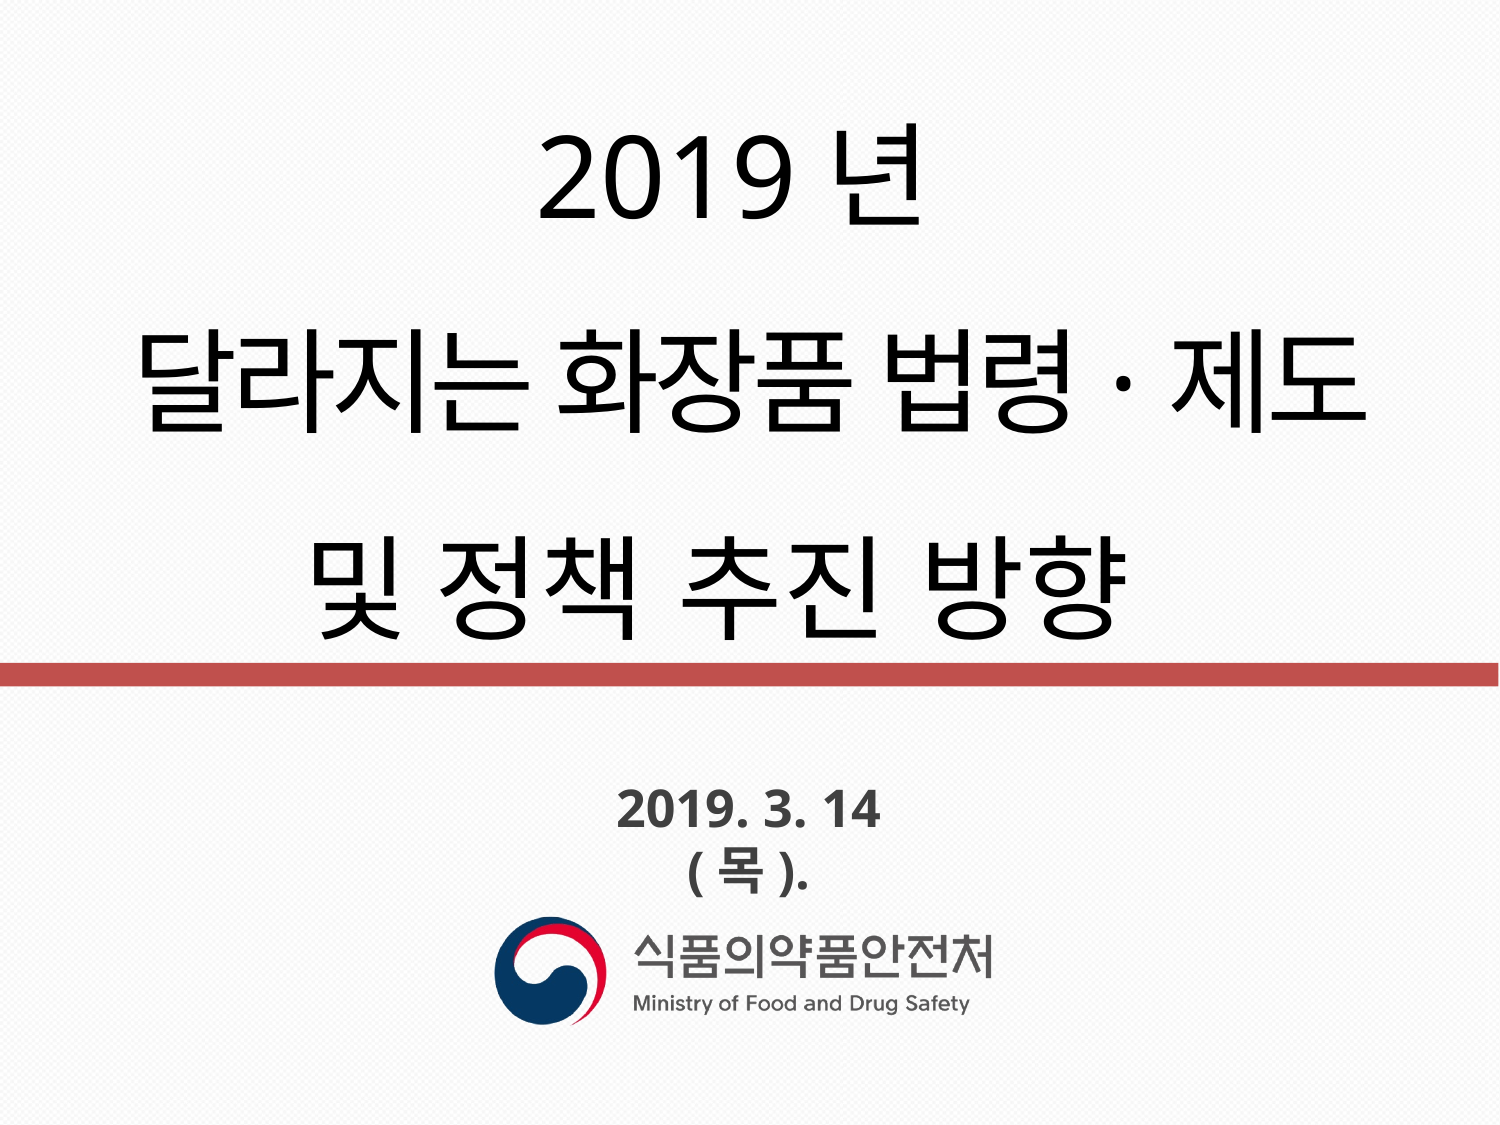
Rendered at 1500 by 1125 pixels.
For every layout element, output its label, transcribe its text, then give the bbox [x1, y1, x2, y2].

picture [0, 0, 1500, 661]
picture [0, 688, 1500, 1125]
text_box [0, 661, 1500, 688]
text_box 2019년 달라지는 화장품 법령·제도 및 정책 추진 방향 [64, 27, 1433, 662]
text_box 2019. 3. 14(목). [547, 767, 950, 906]
